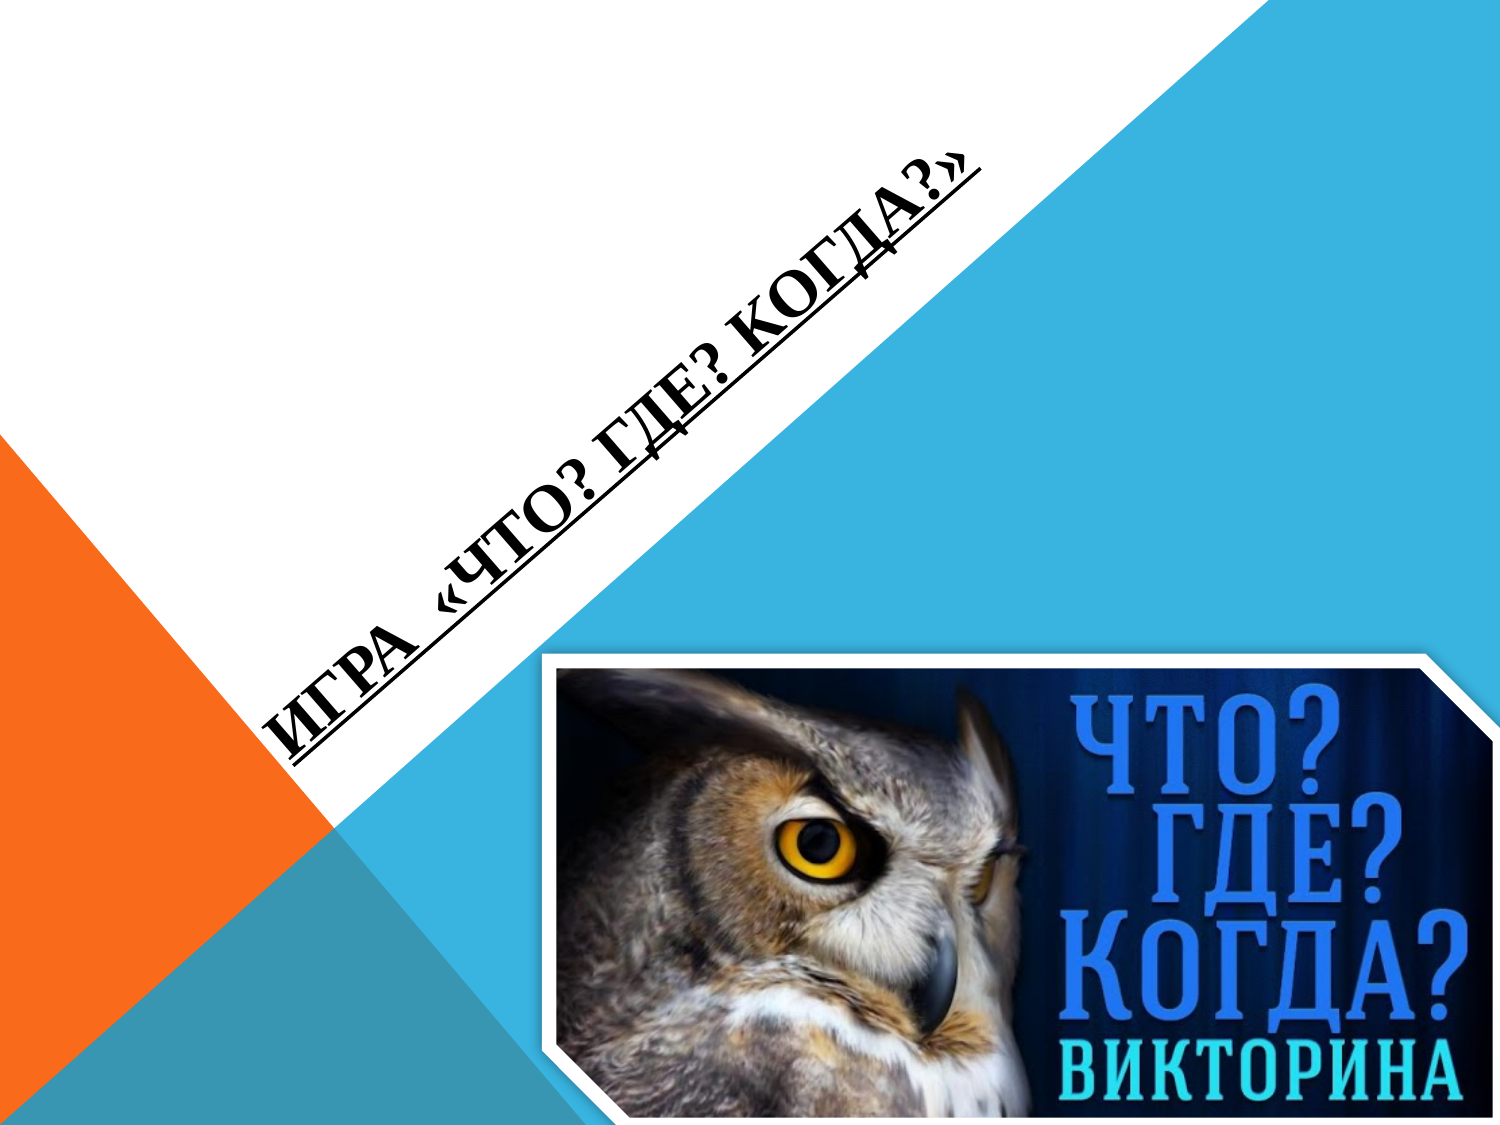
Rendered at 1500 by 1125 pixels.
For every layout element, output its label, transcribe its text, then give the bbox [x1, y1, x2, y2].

title Игра «Что? Где? Когда?» [158, 4, 1012, 783]
picture [548, 660, 1500, 1125]
